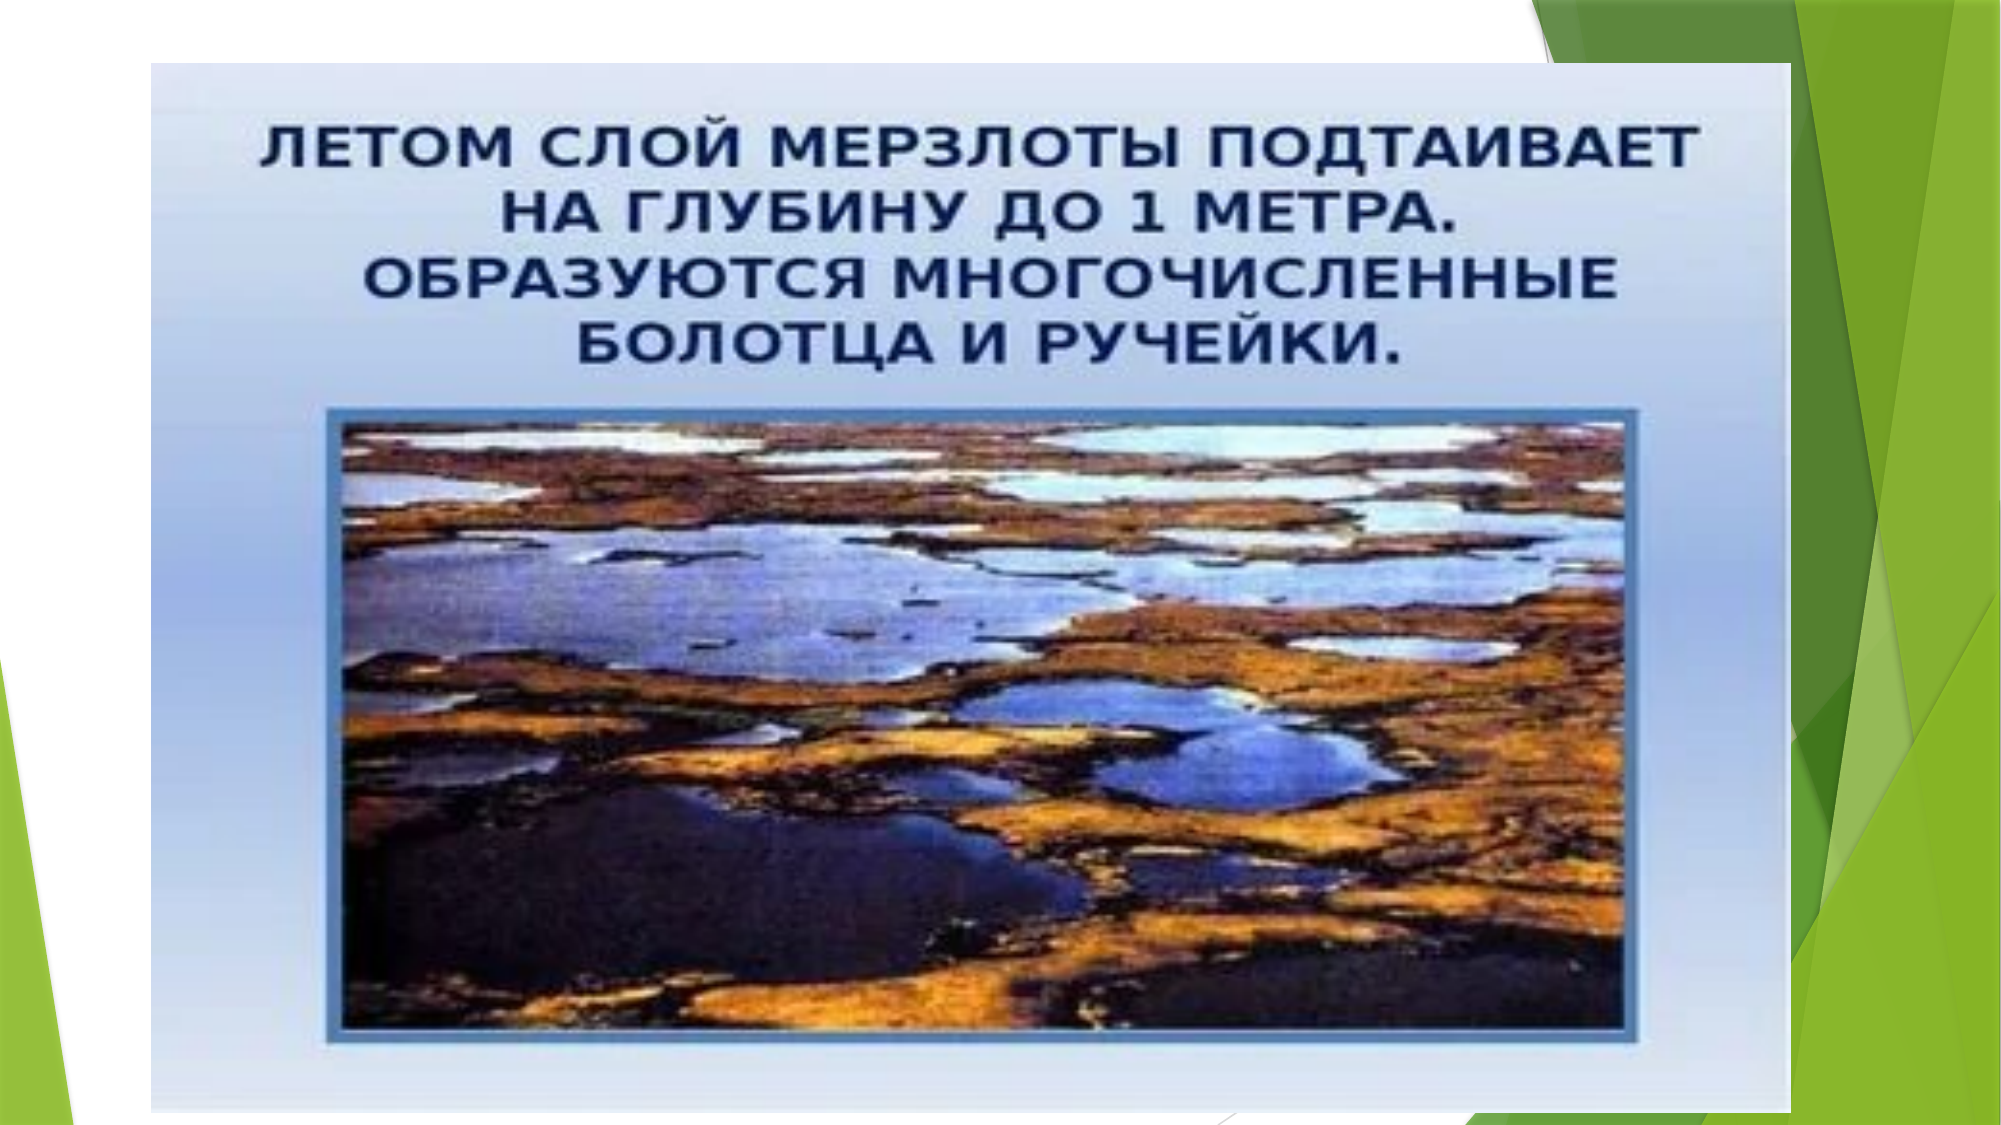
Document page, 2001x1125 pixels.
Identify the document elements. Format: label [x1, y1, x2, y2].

picture [150, 63, 1792, 1114]
